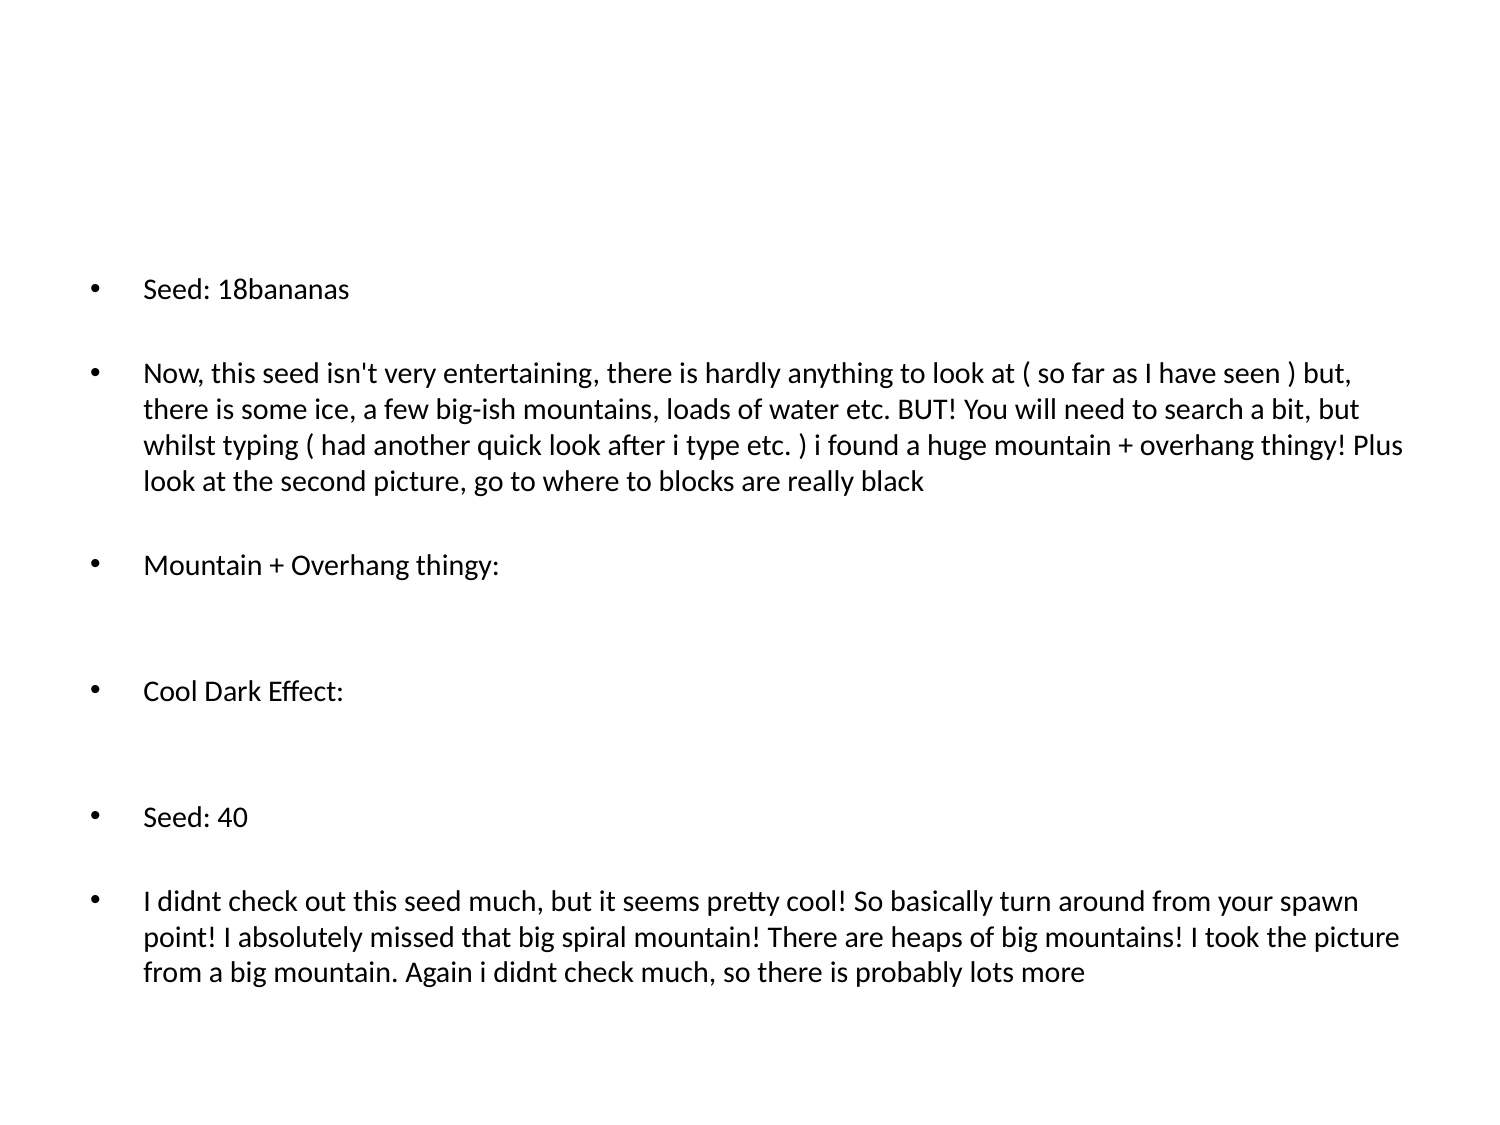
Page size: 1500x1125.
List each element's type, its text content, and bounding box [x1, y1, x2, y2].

list Seed: 18bananas Now, this seed isn't very entertaining, there is hardly anything to look at ( so far as I have seen ) but, there is some ice, a few big-ish mountains, loads of water etc. BUT! You will need to search a bit, but whilst typing ( had another quick look after i type etc. ) i found a huge mountain + overhang thingy! Plus look at the second picture, go to where to blocks are really black Mountain + Overhang thingy: Cool Dark Effect: Seed: 40 I didnt check out this seed much, but it seems pretty cool! So basically turn around from your spawn point! I absolutely missed that big spiral mountain! There are heaps of big mountains! I took the picture from a big mountain. Again i didnt check much, so there is probably lots more [75, 262, 1425, 1005]
